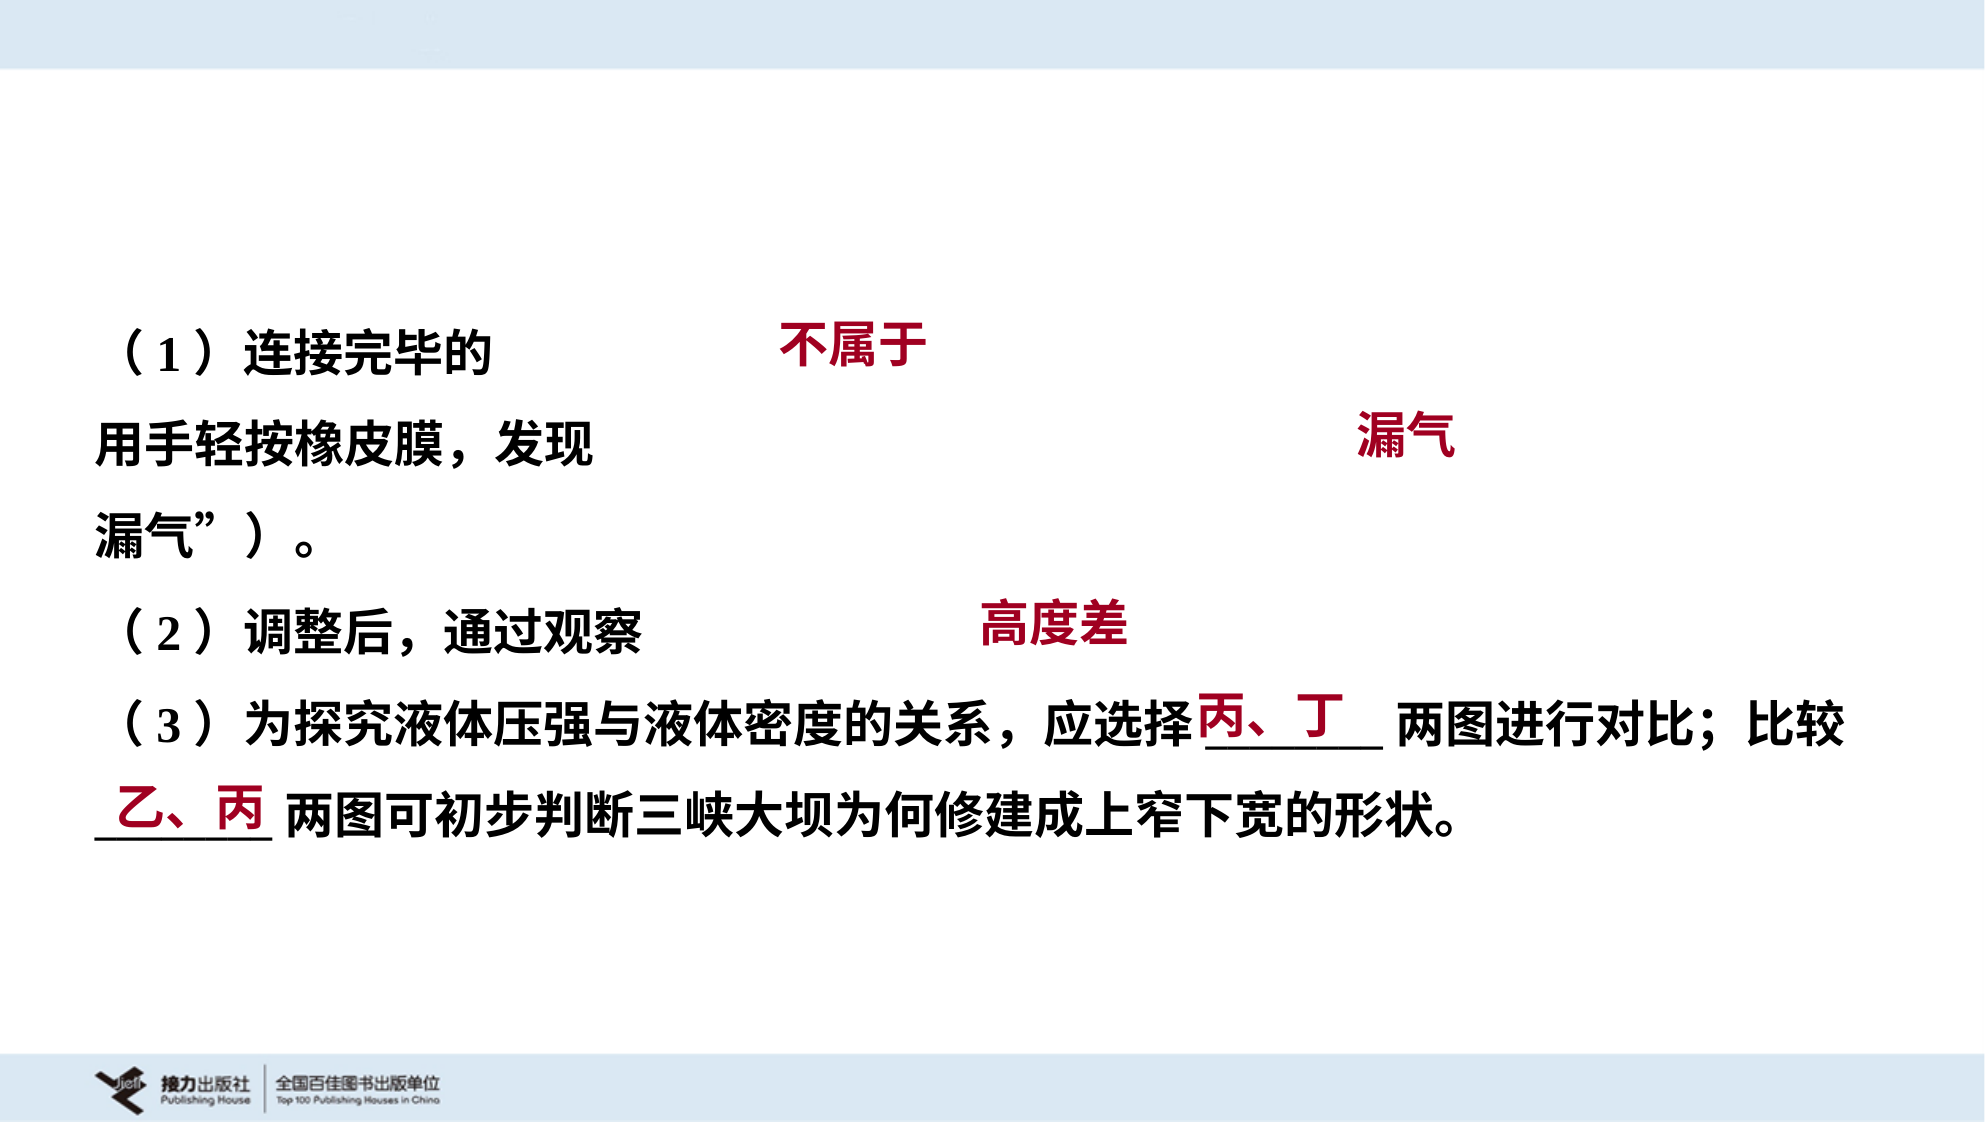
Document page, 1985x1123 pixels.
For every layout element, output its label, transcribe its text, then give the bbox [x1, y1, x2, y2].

picture [0, 0, 1985, 1122]
text_box 乙、丙 [97, 747, 285, 836]
text_box 不属于 [759, 284, 947, 373]
text_box 漏气 [1338, 376, 1475, 464]
text_box 高度差 [961, 564, 1148, 652]
text_box 丙、丁 [1177, 655, 1365, 744]
